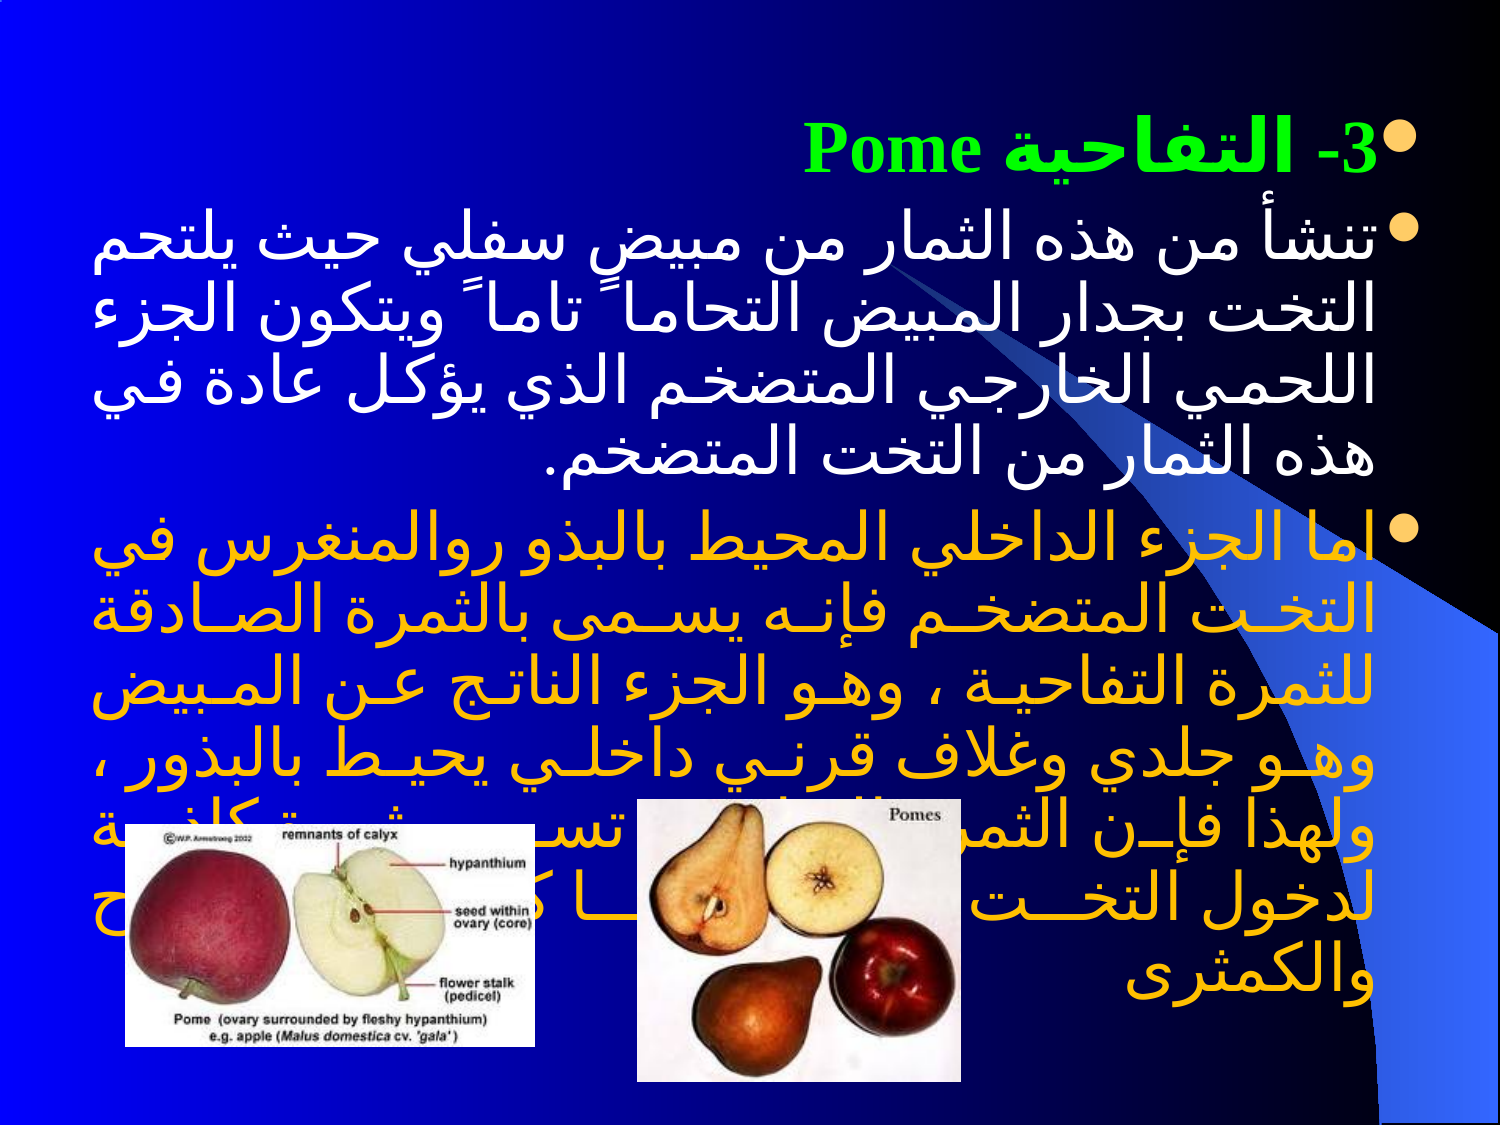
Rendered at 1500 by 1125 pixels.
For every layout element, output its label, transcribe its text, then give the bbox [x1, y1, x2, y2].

picture [124, 824, 535, 1048]
picture [637, 799, 962, 1082]
text_box 3- التفاحية Pome تنشأ من هذه الثمار من مبيض سفلي حيث يلتحم التخت بجدار المبيض التحاما ً تاما ً ويتكون الجزء اللحمي الخارجي المتضخم الذي يؤكل عادة في هذه الثمار من التخت المتضخم. اما الجزء الداخلي المحيط بالبذو روالمنغرس في التخت المتضخم فإنه يسمى بالثمرة الصادقة للثمرة التفاحية ، وهو الجزء الناتج عن المبيض وهو جلدي وغلاف قرني داخلي يحيط بالبذور ، ولهذا فإن الثمرة التفاحية تسمى ثمرة كاذبة لدخول التخت في تكوينها كما في التفاح والكمثرى [75, 99, 1450, 800]
